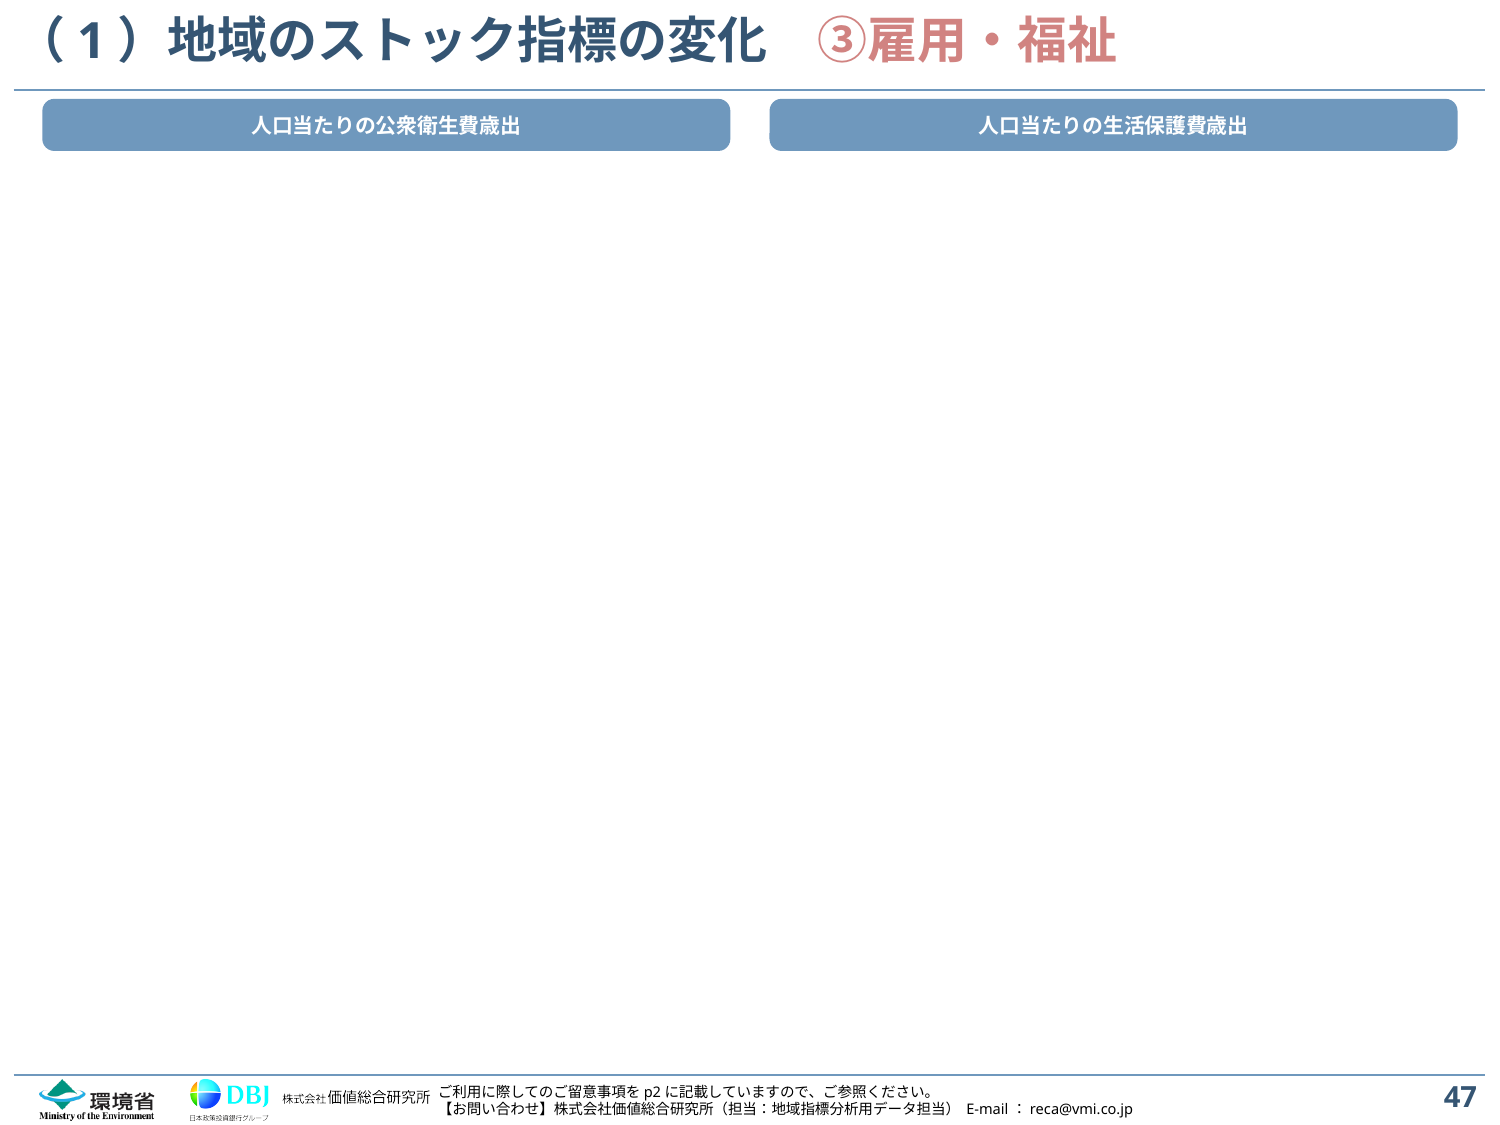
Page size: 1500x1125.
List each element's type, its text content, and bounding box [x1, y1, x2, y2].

slide_number 47 [1427, 1070, 1493, 1112]
picture [186, 1076, 434, 1125]
text_box 人口当たりの公衆衛生費歳出 [42, 98, 731, 151]
title （1）地域のストック指標の変化 ③雇用・福祉 [0, 0, 1500, 87]
text_box 人口当たりの生活保護費歳出 [769, 98, 1458, 151]
picture [36, 1079, 157, 1124]
